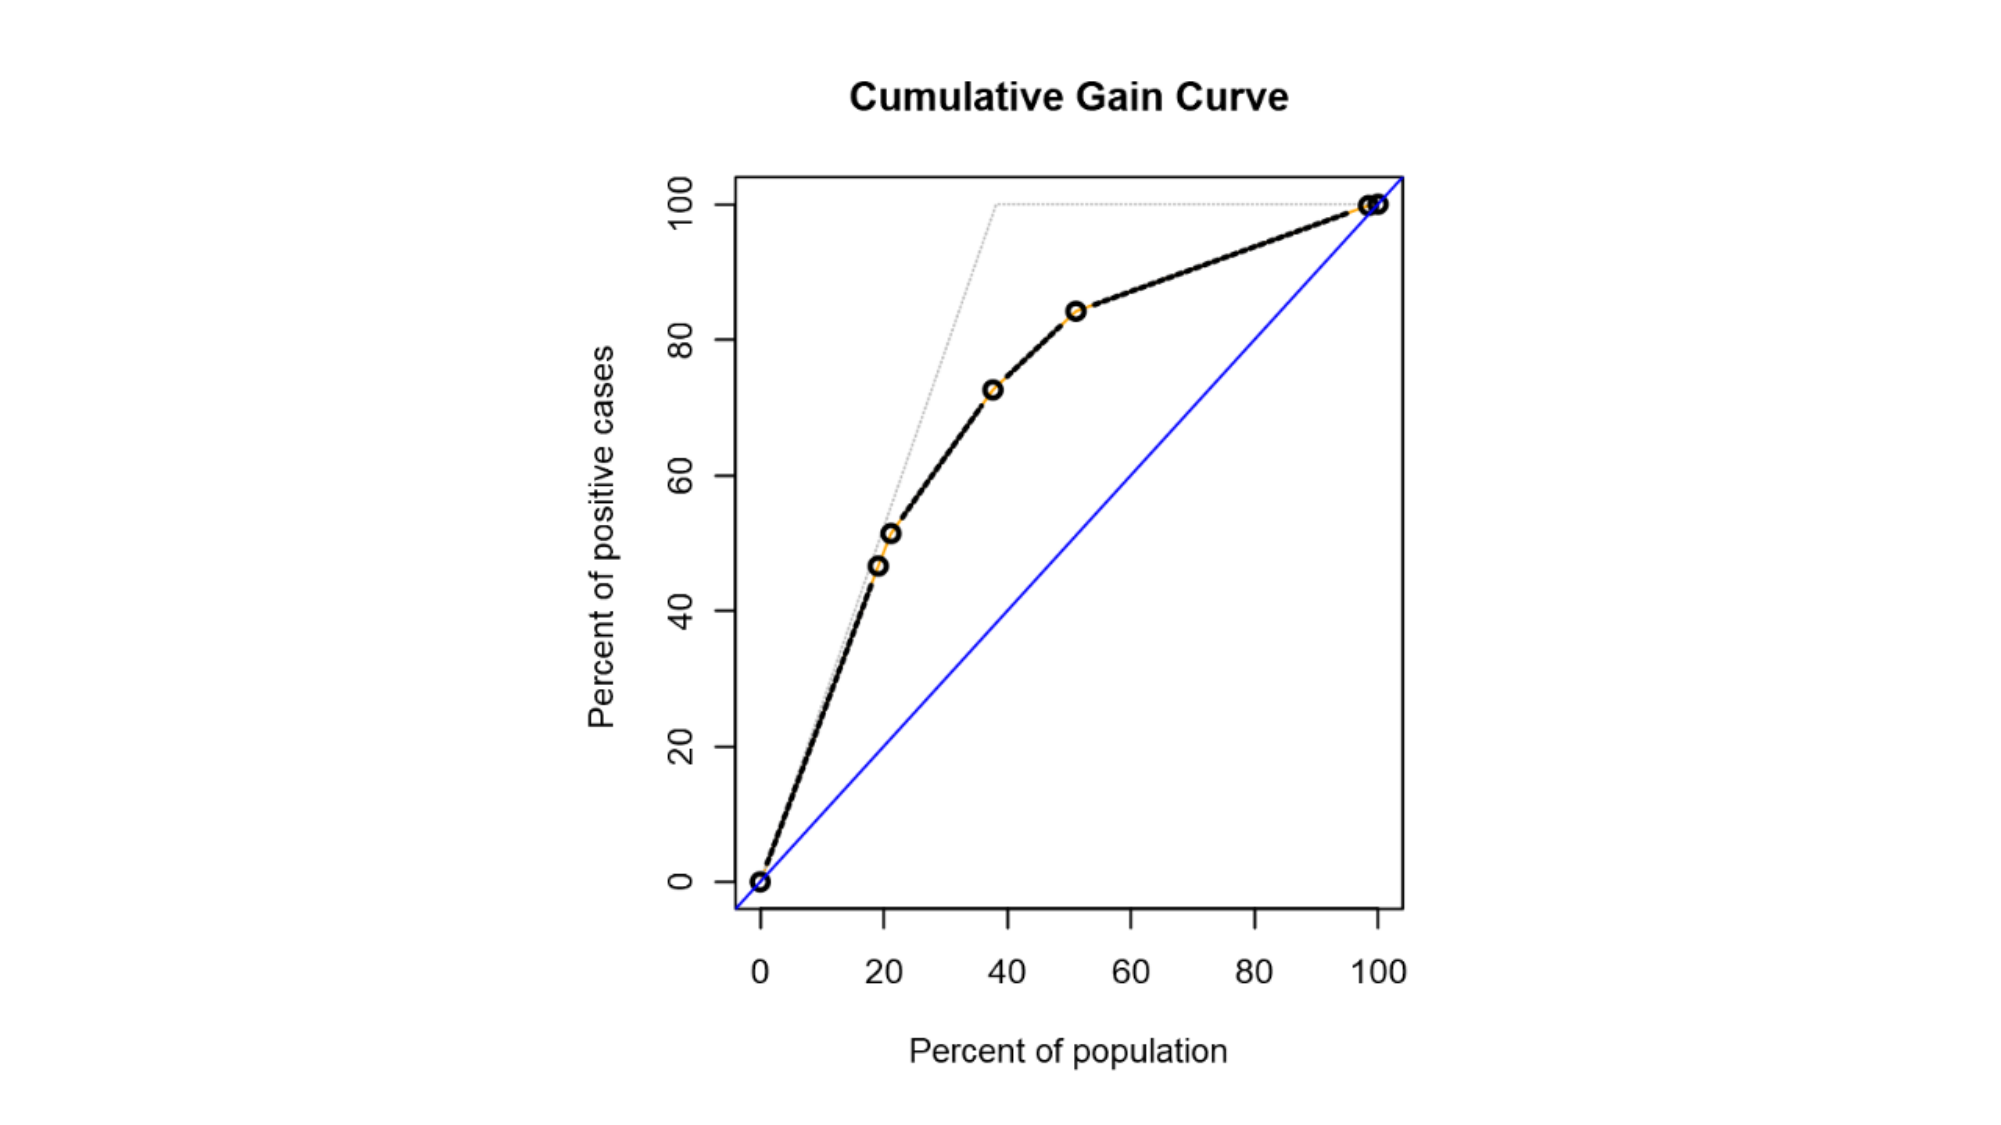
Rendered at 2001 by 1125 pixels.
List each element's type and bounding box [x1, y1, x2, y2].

picture [557, 55, 1453, 1082]
